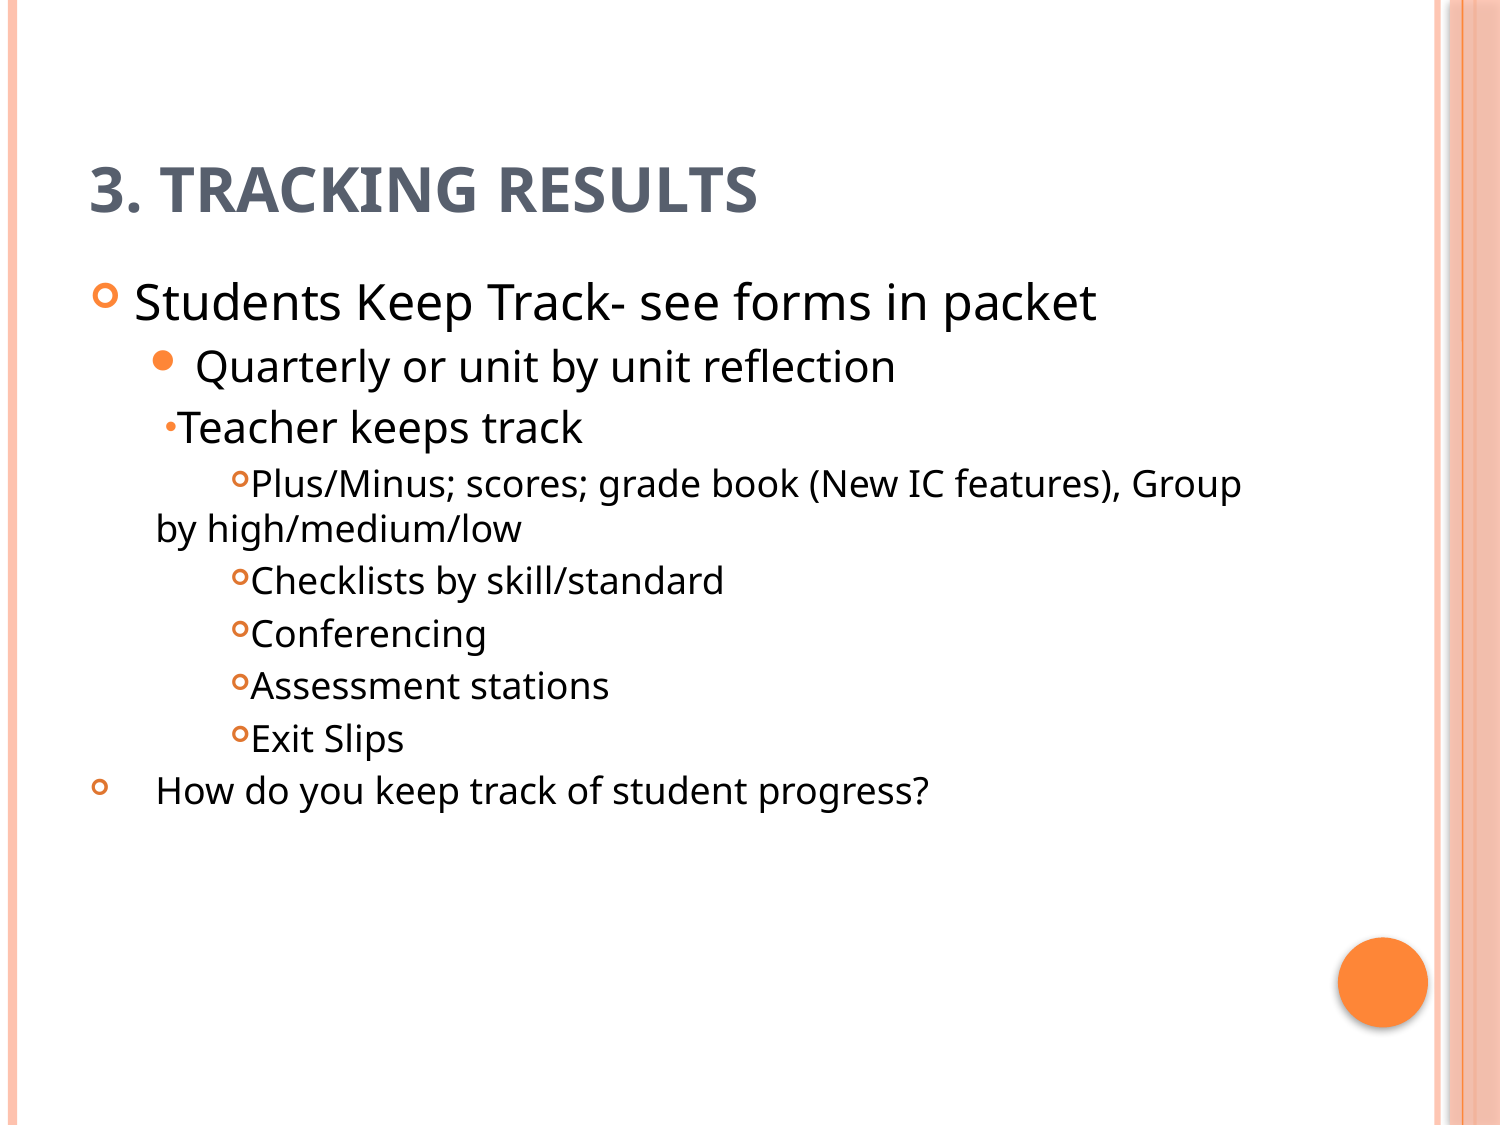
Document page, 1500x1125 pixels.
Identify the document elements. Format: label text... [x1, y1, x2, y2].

list Students Keep Track- see forms in packet Quarterly or unit by unit reflection Teacher keeps track Plus/Minus; scores; grade book (New IC features), Group by high/medium/low Checklists by skill/standard Conferencing Assessment stations Exit Slips How do you keep track of student progress? [75, 262, 1300, 1062]
title 3. Tracking Results [75, 45, 1300, 233]
